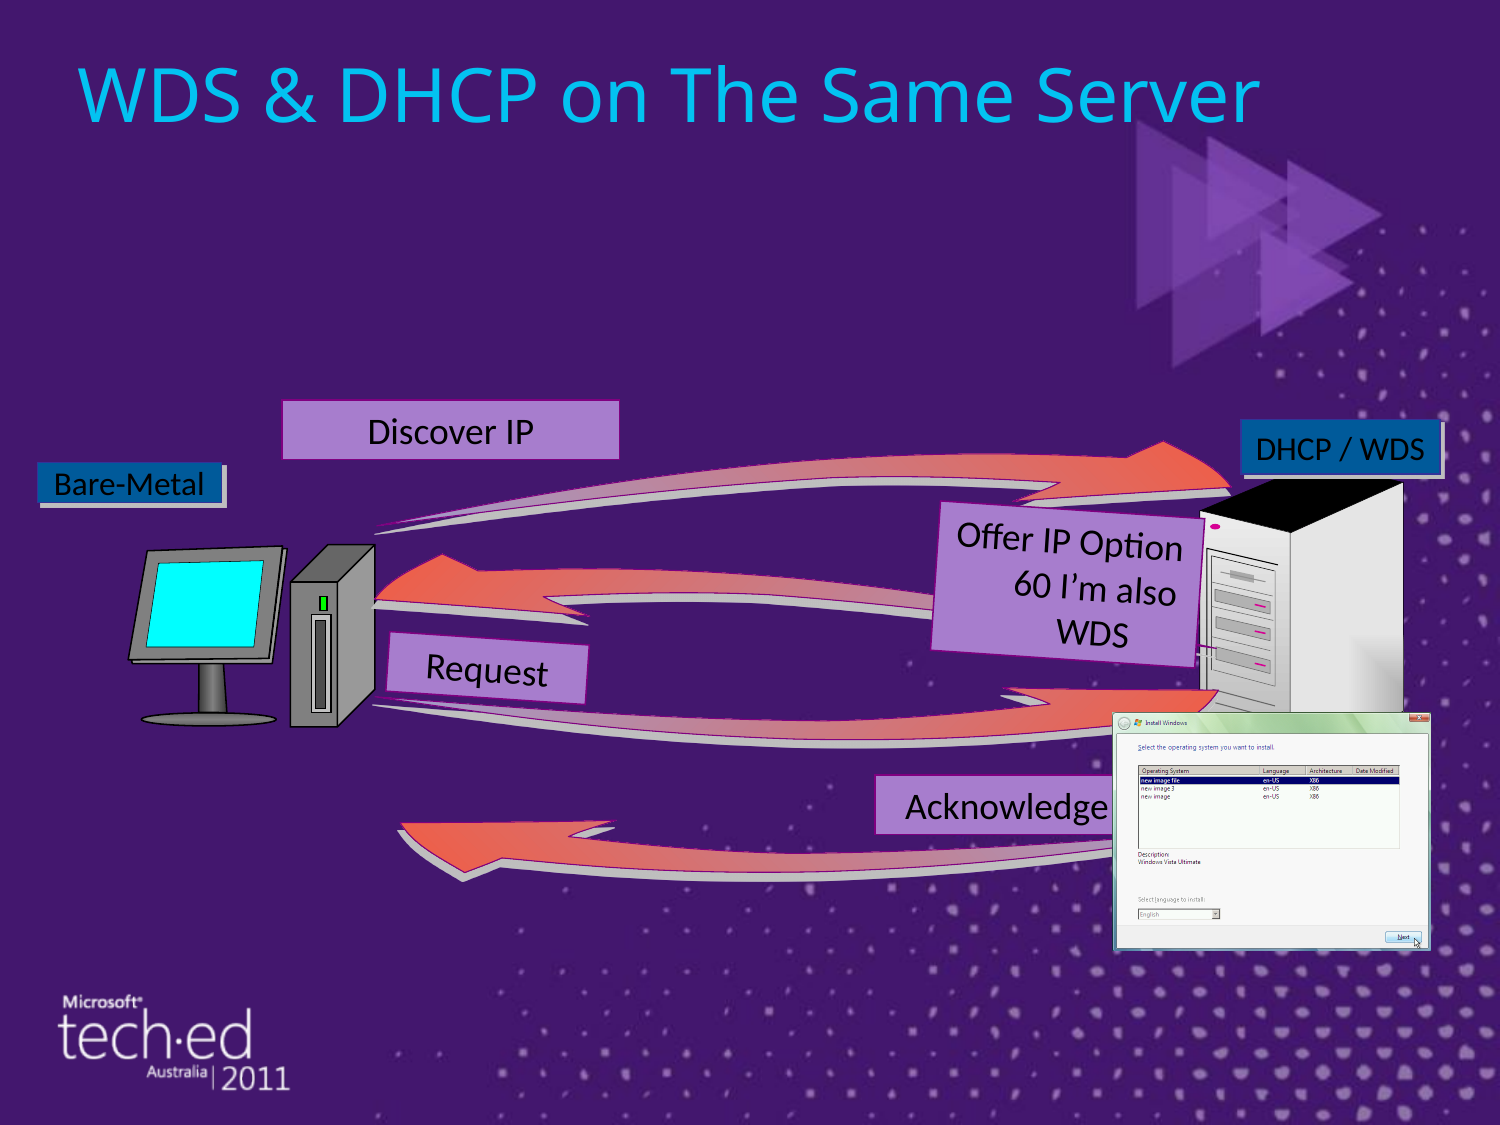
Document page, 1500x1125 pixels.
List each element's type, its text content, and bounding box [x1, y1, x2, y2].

text_box Discover IP [282, 399, 620, 460]
text_box [376, 440, 1200, 526]
text_box Bare-Metal [37, 462, 222, 503]
text_box Acknowledge [874, 774, 1106, 835]
text_box [379, 553, 934, 617]
title WDS & DHCP on The Same Server [62, 37, 1438, 147]
picture [0, 0, 1500, 1125]
text_box DHCP / WDS [1241, 419, 1441, 475]
text_box Request [385, 631, 590, 705]
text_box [99, 537, 376, 727]
text_box [379, 687, 1194, 740]
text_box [1199, 462, 1404, 709]
text_box Offer IP Option 60 I’m also WDS [930, 500, 1194, 668]
text_box [400, 820, 1106, 873]
